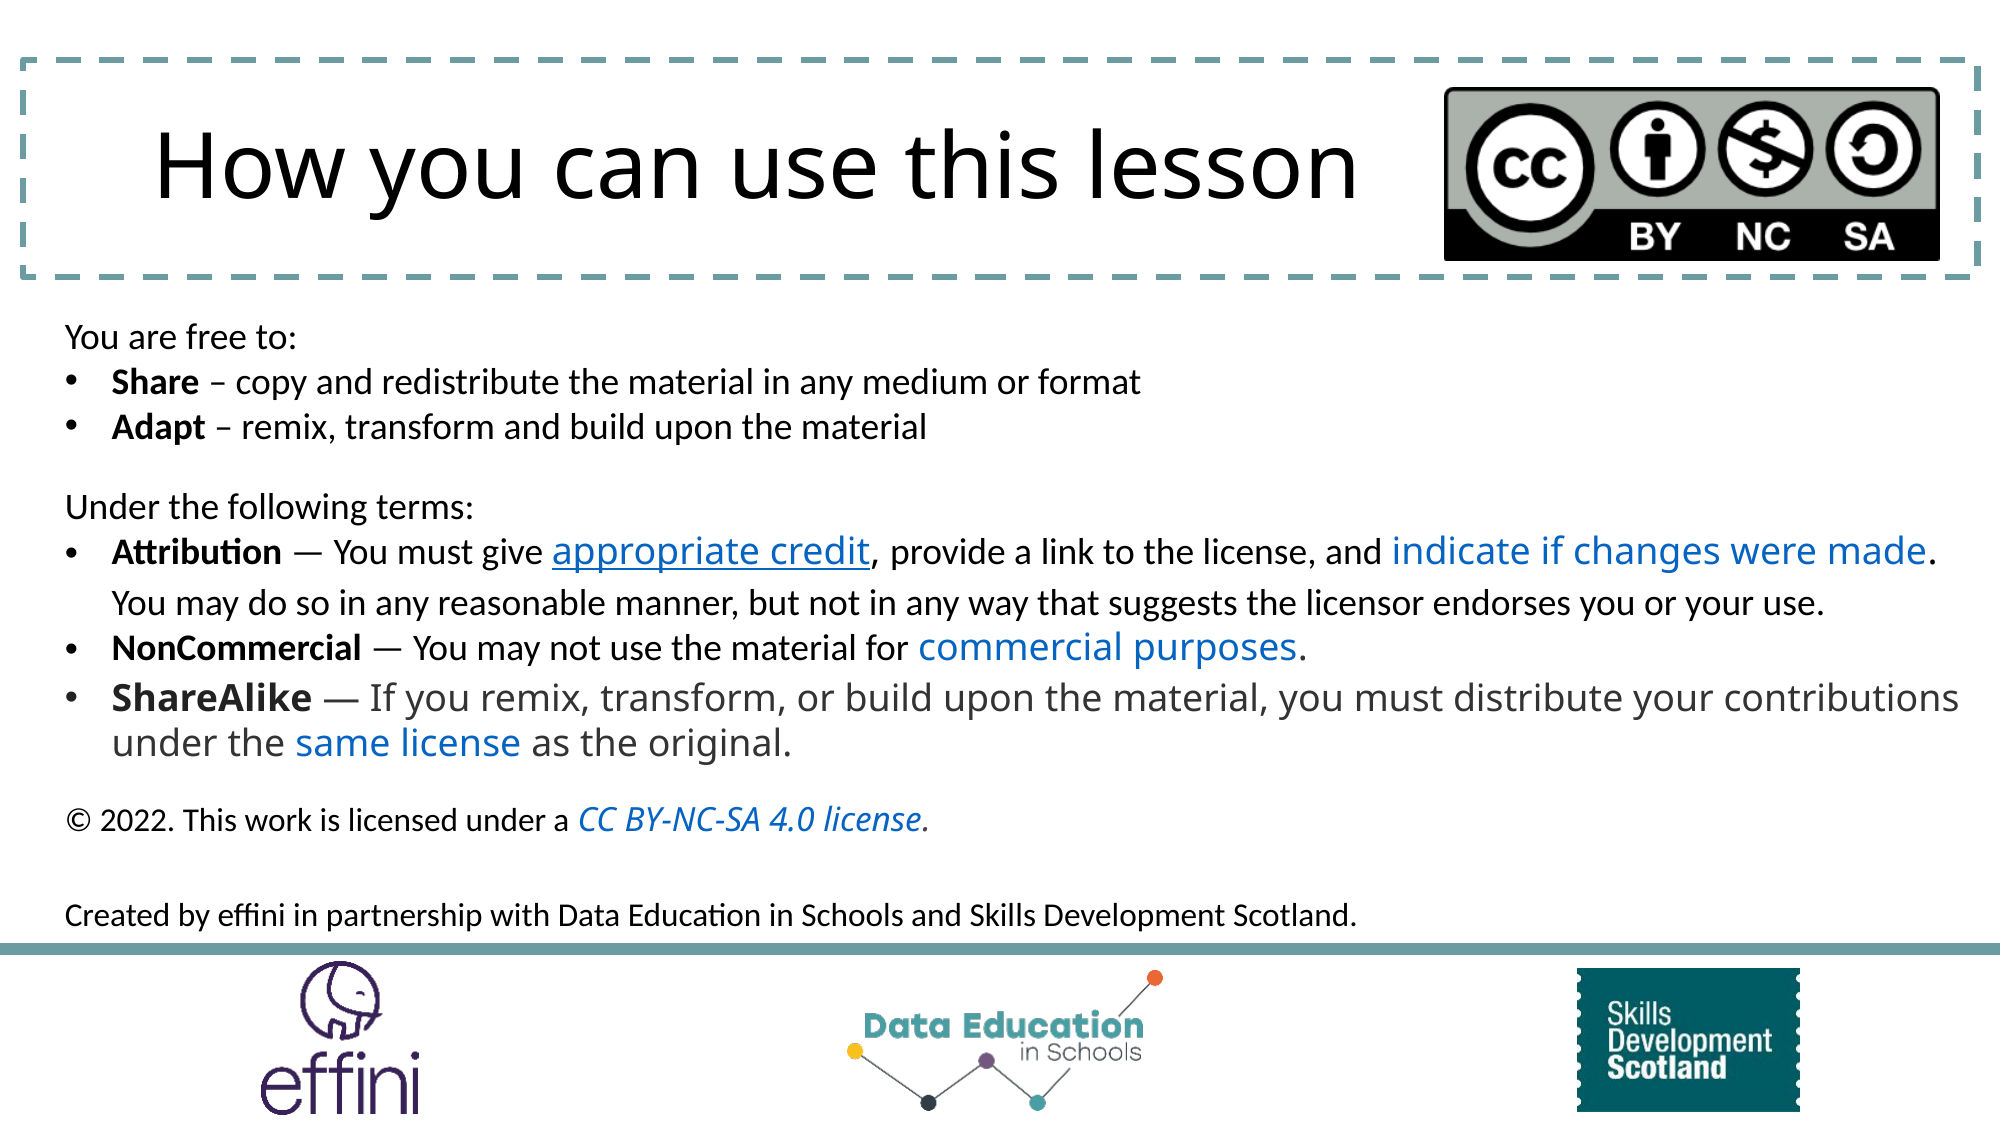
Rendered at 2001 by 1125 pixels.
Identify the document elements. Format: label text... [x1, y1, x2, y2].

picture [847, 970, 1164, 1111]
text_box Created by effini in partnership with Data Education in Schools and Skills Development Scotland. [49, 866, 2000, 942]
text_box You are free to: Share – copy and redistribute the material in any medium or format Adapt – remix, transform and build upon the material Under the following terms: Attribution — You must give appropriate credit, provide a link to the license, and indicate if changes were made. You may do so in any reasonable manner, but not in any way that suggests the licensor endorses you or your use. NonCommercial — You may not use the material for commercial purposes. ShareAlike — If you remix, transform, or build upon the material, you must distribute your contributions under the same license as the original. [49, 304, 1978, 778]
picture [1577, 968, 1800, 1112]
picture [1444, 87, 1940, 261]
list © 2022. This work is licensed under a CC BY-NC-SA 4.0 license. [49, 791, 1811, 866]
text_box [0, 943, 2000, 955]
picture [261, 961, 420, 1115]
title How you can use this lesson [137, 59, 1863, 278]
